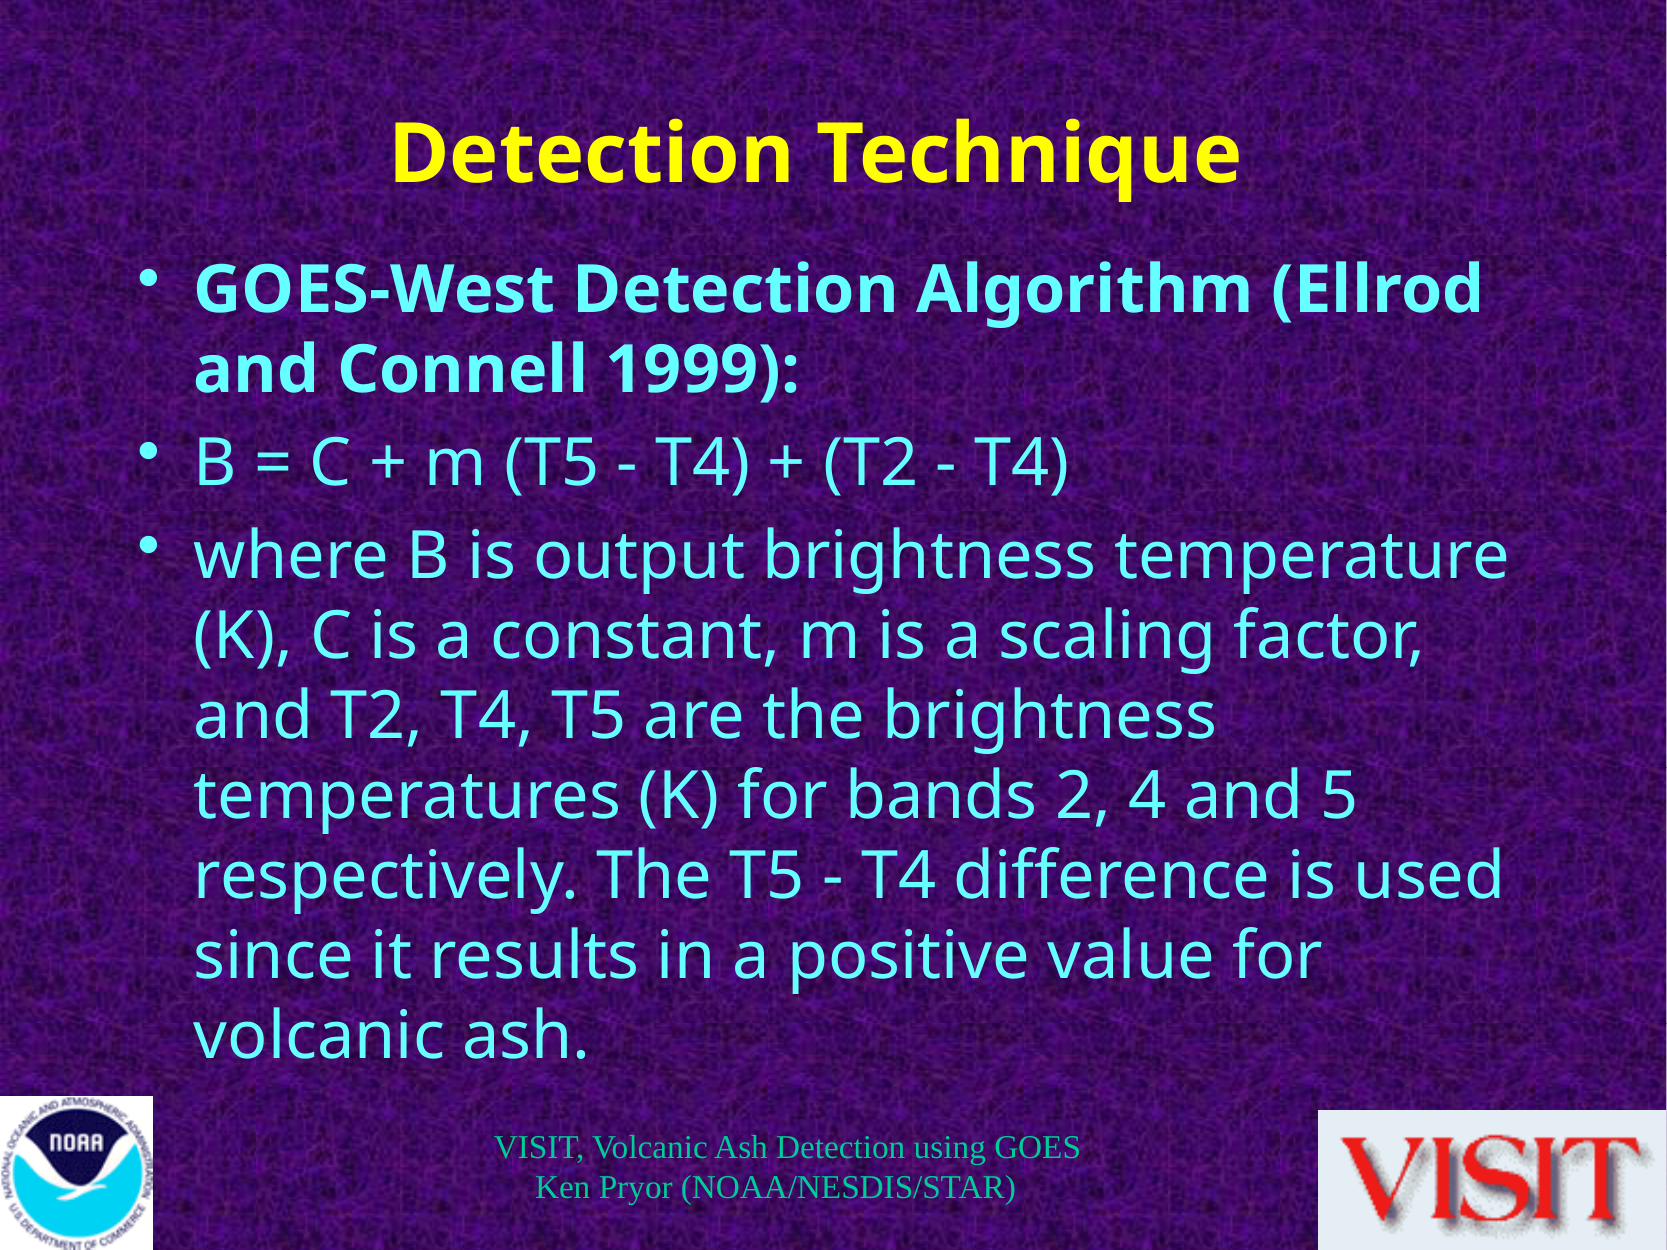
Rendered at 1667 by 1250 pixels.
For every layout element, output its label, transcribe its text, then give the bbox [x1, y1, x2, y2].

list GOES-West Detection Algorithm (Ellrod and Connell 1999): B = C + m (T5 - T4) + (T2 - T4) where B is output brightness temperature (K), C is a constant, m is a scaling factor, and T2, T4, T5 are the brightness temperatures (K) for bands 2, 4 and 5 respectively. The T5 - T4 difference is used since it results in a positive value for volcanic ash. [120, 236, 1538, 988]
title Detection Technique [120, 36, 1538, 236]
picture [0, 0, 1667, 1250]
